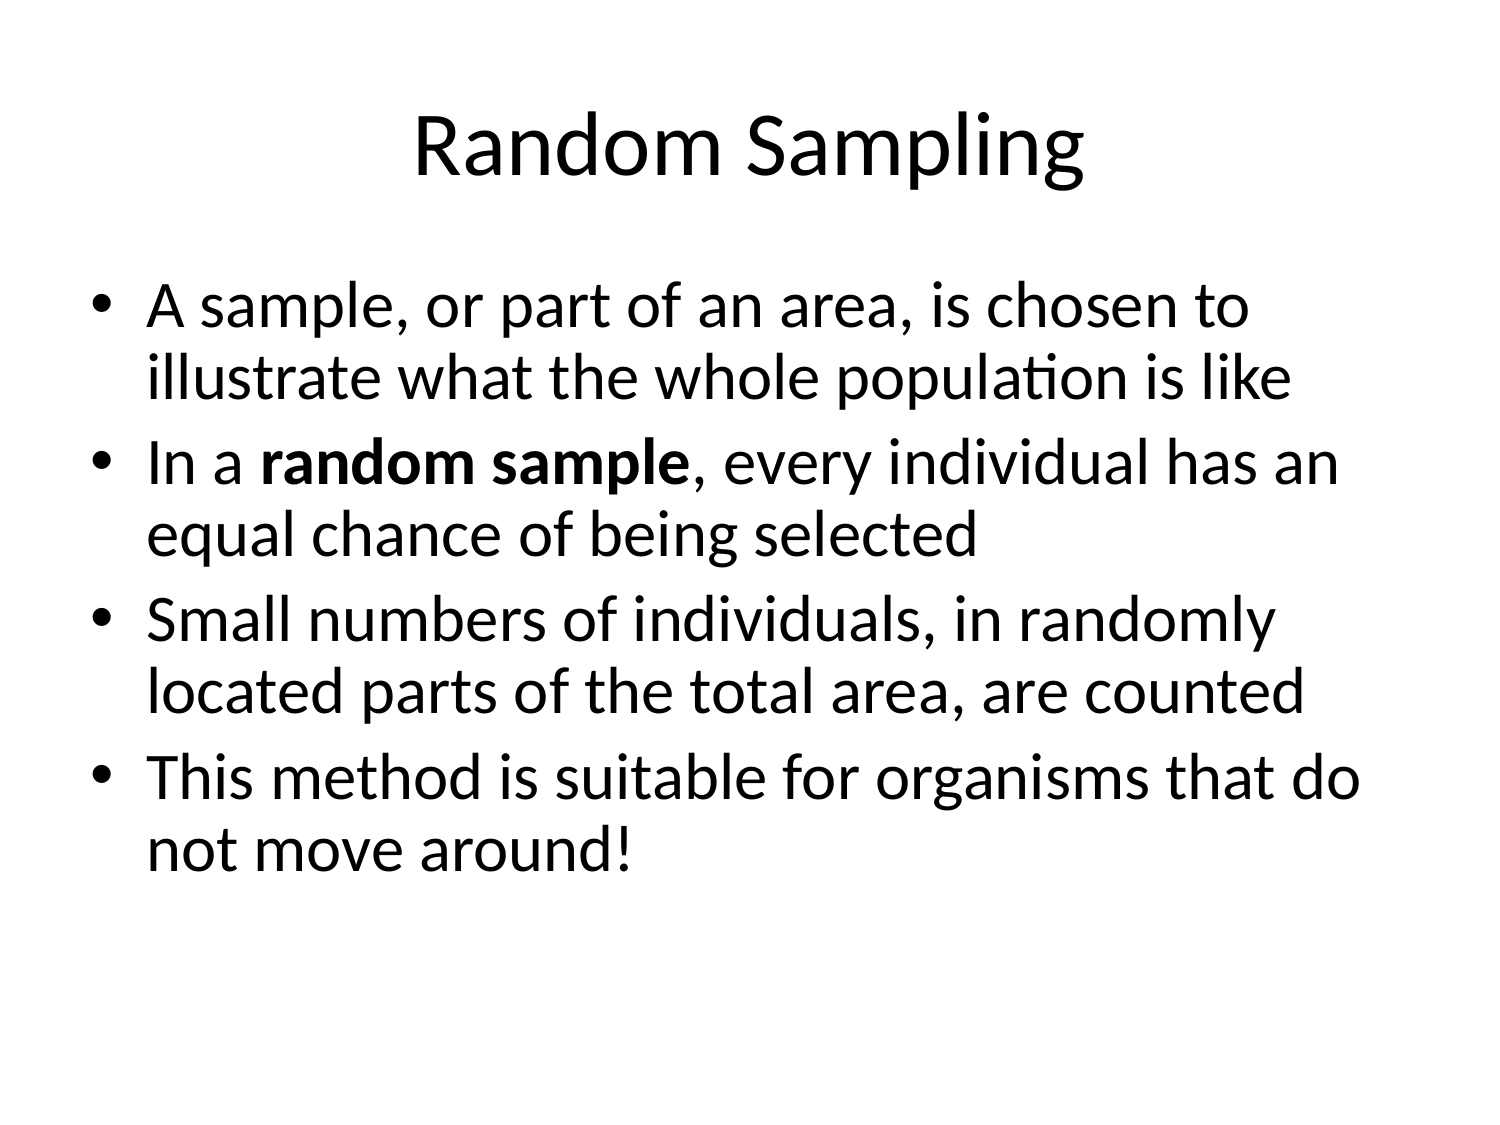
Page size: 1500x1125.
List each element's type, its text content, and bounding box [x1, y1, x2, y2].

list A sample, or part of an area, is chosen to illustrate what the whole population is like In a random sample, every individual has an equal chance of being selected Small numbers of individuals, in randomly located parts of the total area, are counted This method is suitable for organisms that do not move around! [75, 262, 1425, 1005]
title Random Sampling [75, 45, 1425, 233]
